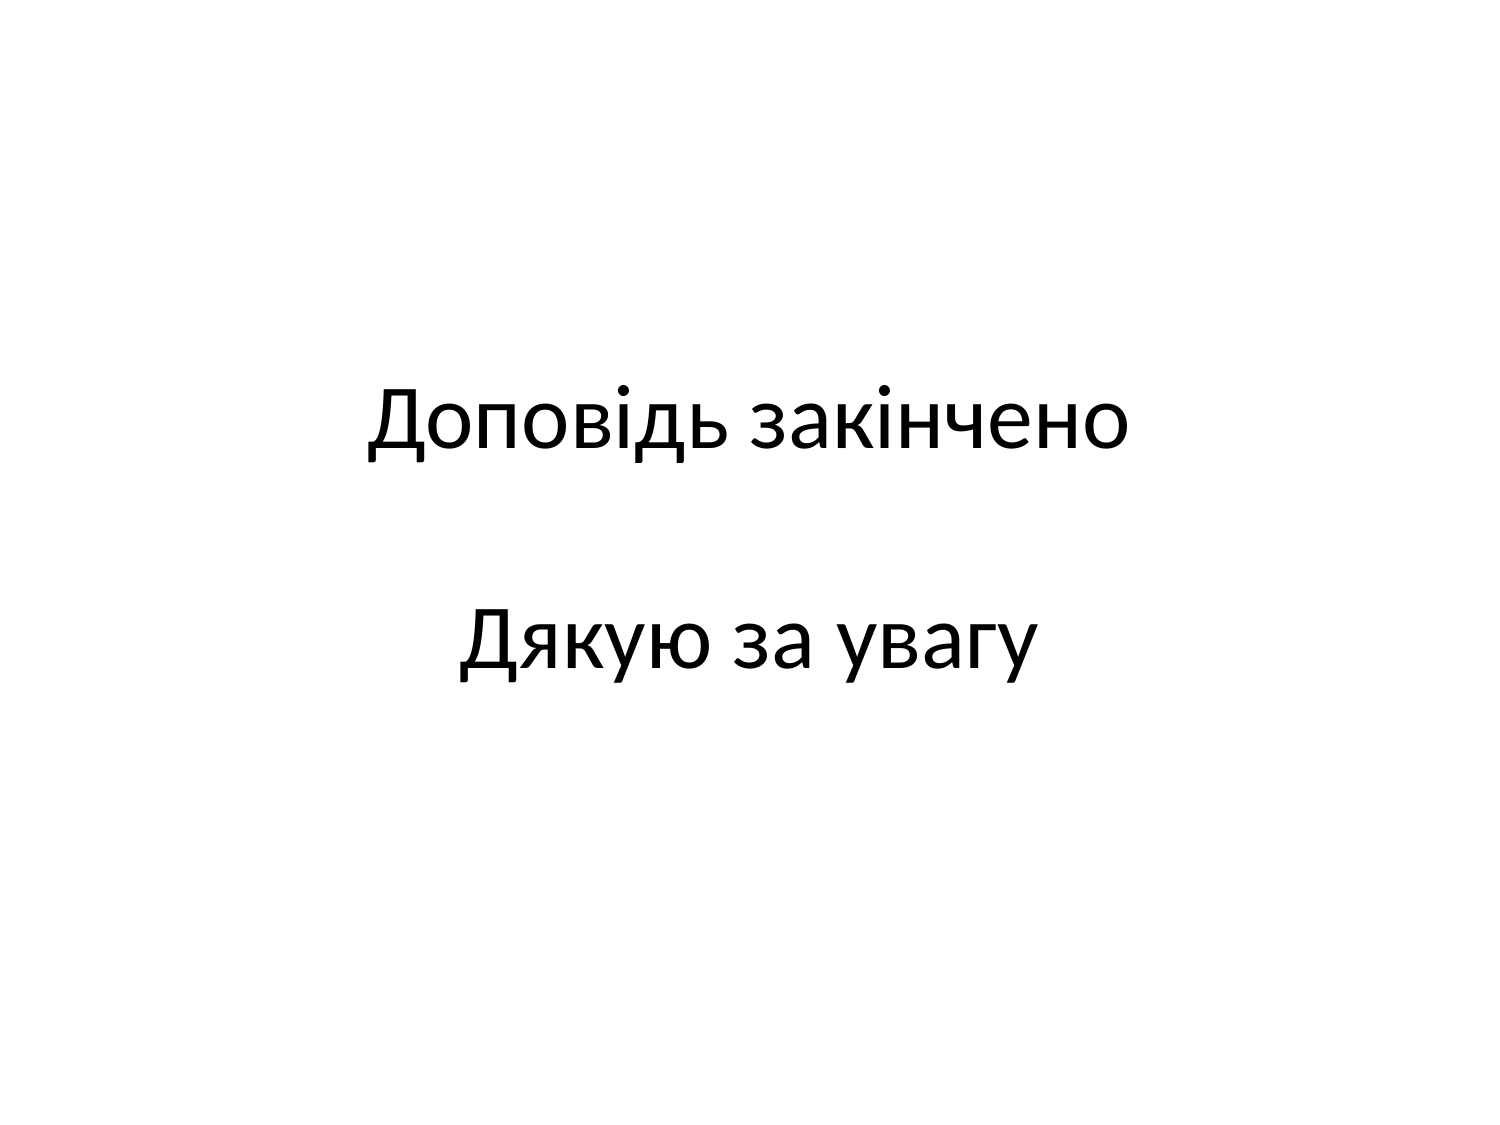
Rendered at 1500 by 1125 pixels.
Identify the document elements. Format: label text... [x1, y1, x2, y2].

title Доповідь закінчено Дякую за увагу [111, 455, 1388, 698]
